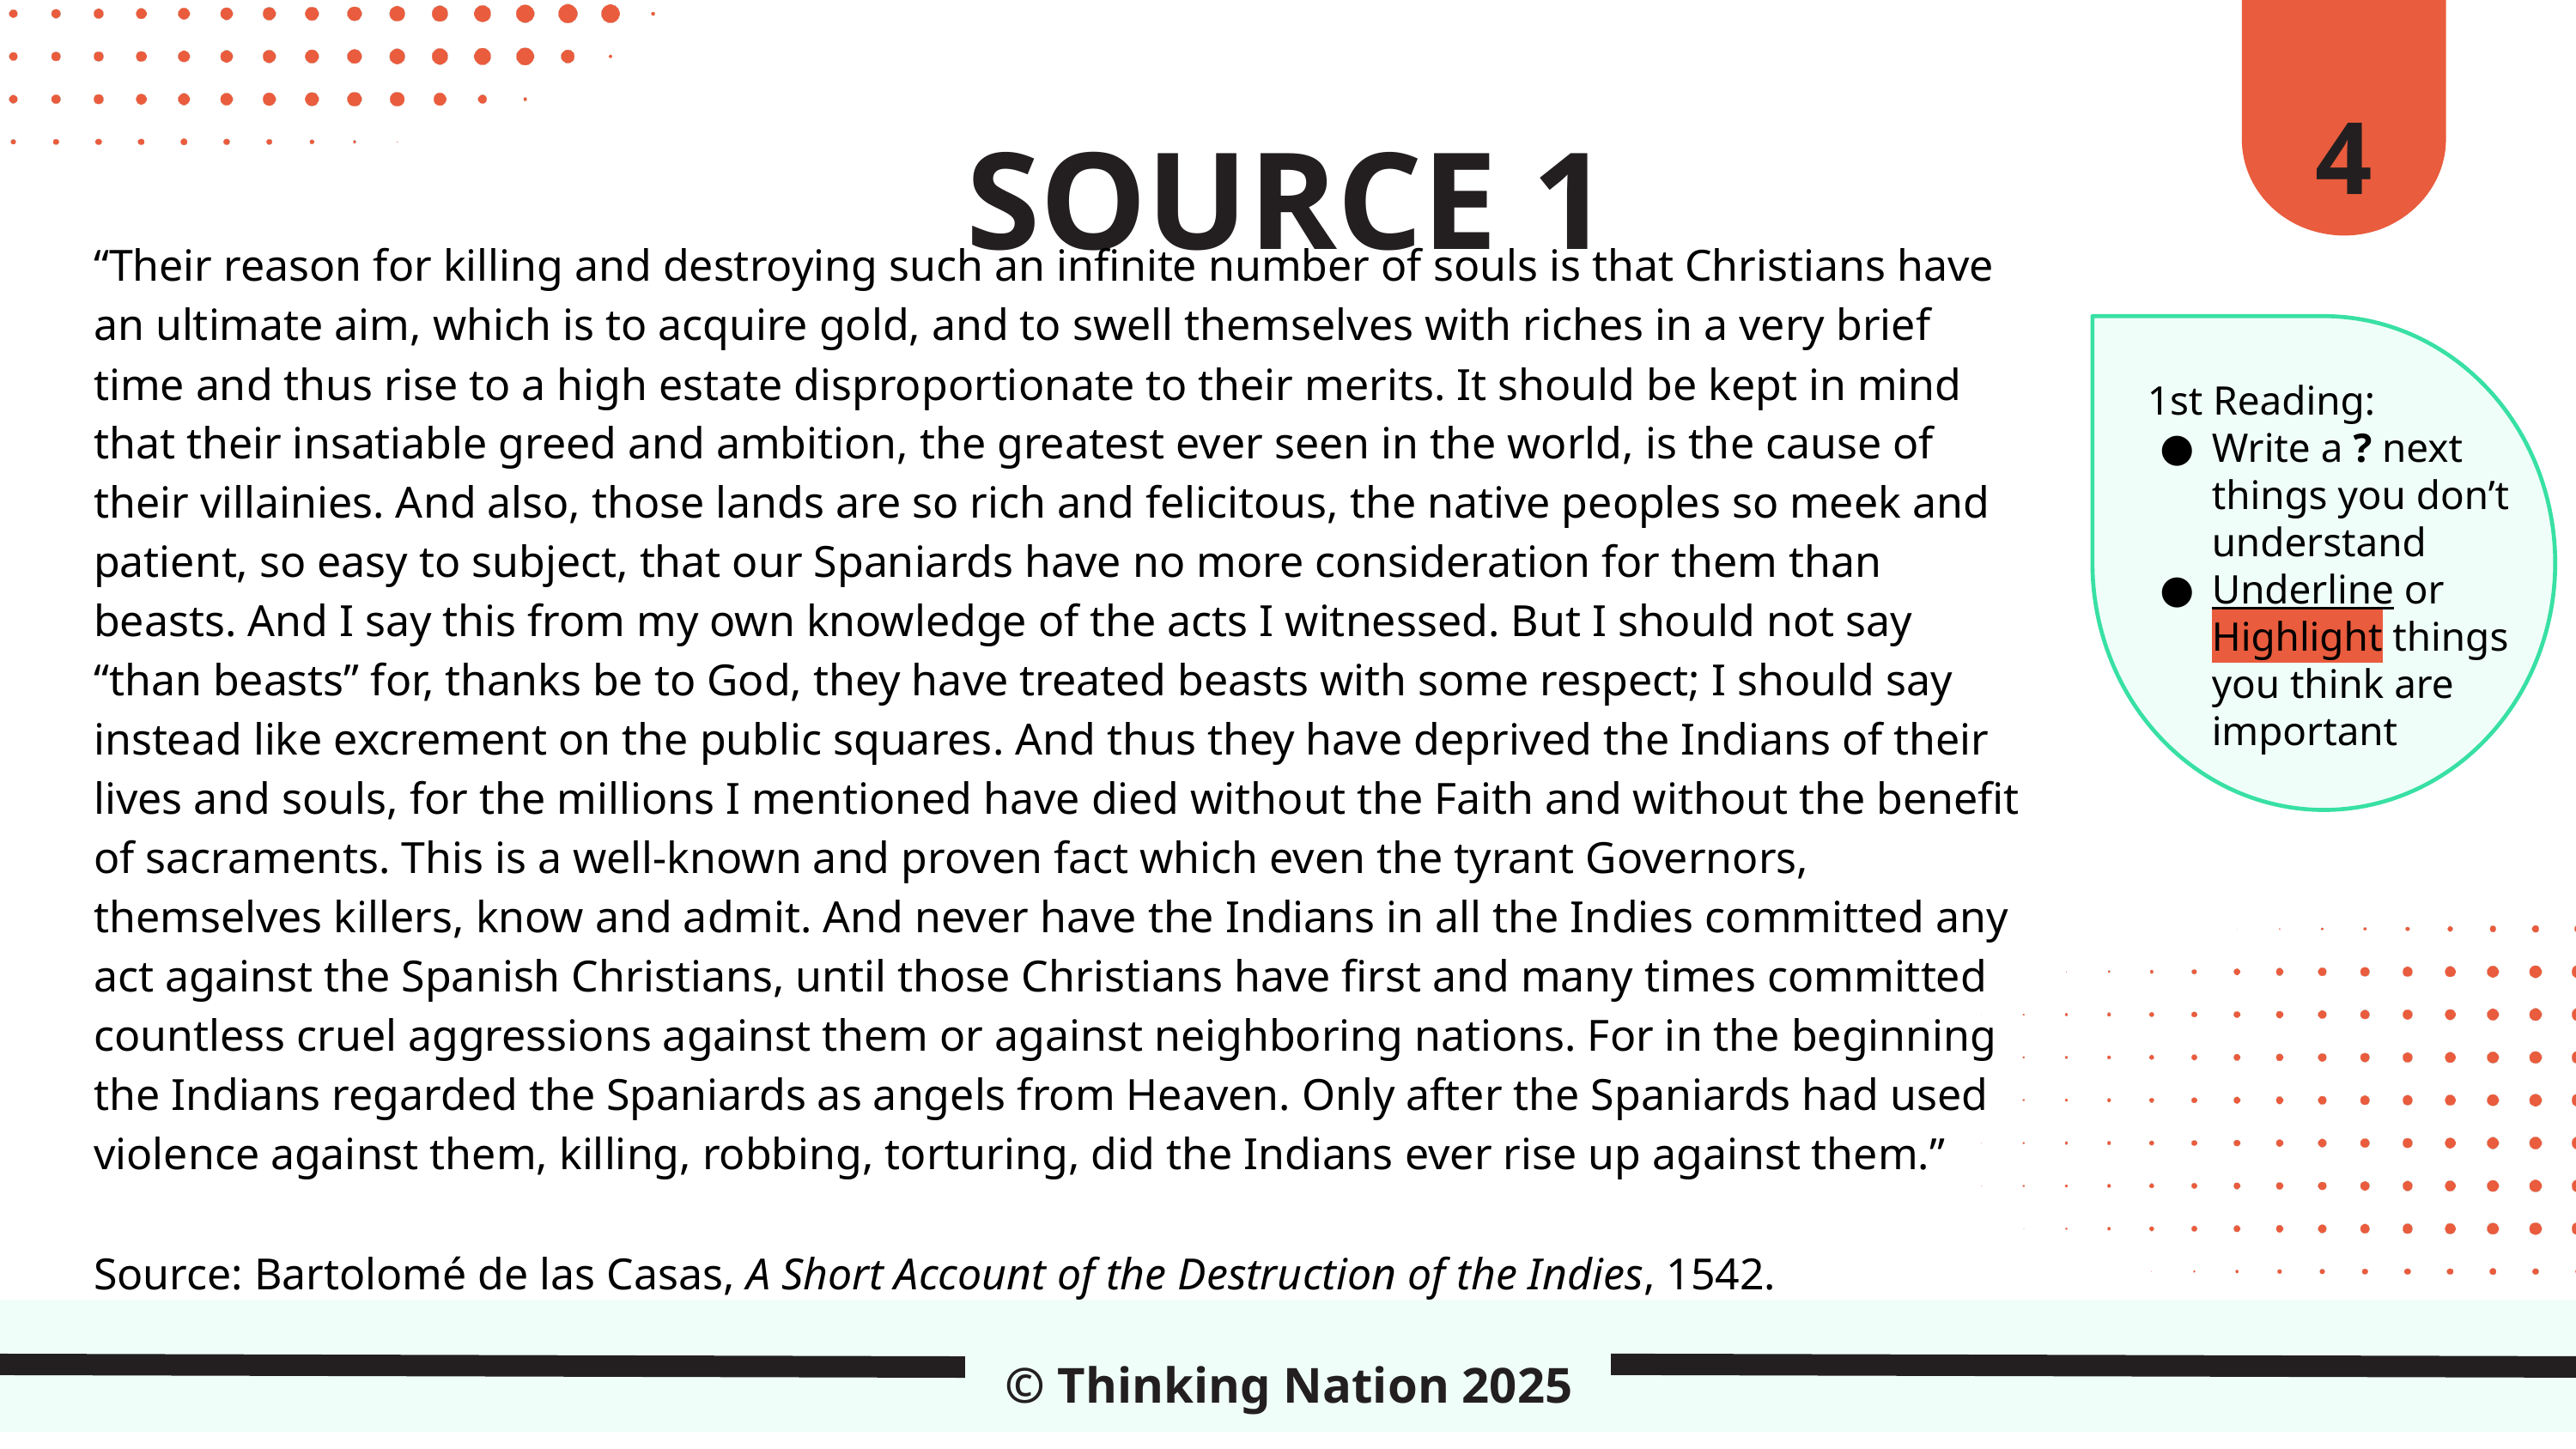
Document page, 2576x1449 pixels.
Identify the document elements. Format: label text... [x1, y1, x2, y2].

text_box [2092, 316, 2555, 810]
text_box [0, 1299, 2576, 1433]
text_box SOURCE 1 [506, 51, 2070, 276]
text_box “Their reason for killing and destroying such an infinite number of souls is that Christians have an ultimate aim, which is to acquire gold, and to swell themselves with riches in a very brief time and thus rise to a high estate disproportionate to their merits. It should be kept in mind that their insatiable greed and ambition, the greatest ever seen in the world, is the cause of their villainies. And also, those lands are so rich and felicitous, the native peoples so meek and patient, so easy to subject, that our Spaniards have no more consideration for them than beasts. And I say this from my own knowledge of the acts I witnessed. But I should not say “than beasts” for, thanks be to God, they have treated beasts with some respect; I should say instead like excrement on the public squares. And thus they have deprived the Indians of their lives and souls, for the millions I mentioned have died without the Faith and without the benefit of sacraments. This is a well-known and proven fact which even the tyrant Governors, themselves killers, know and admit. And never have the Indians in all the Indies committed any act against the Spanish Christians, until those Christians have first and many times committed countless cruel aggressions against them or against neighboring nations. For in the beginning the Indians regarded the Spaniards as angels from Heaven. Only after the Spaniards had used violence against them, killing, robbing, torturing, did the Indians ever rise up against them.” Source: Bartolomé de las Casas, A Short Account of the Destruction of the Indies, 1542. [81, 217, 2042, 1248]
text_box [1938, 925, 2576, 1275]
text_box [0, 0, 660, 145]
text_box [2233, 0, 2455, 236]
text_box 1st Reading: Write a ? next things you don’t understand Underline or Highlight things you think are important [2134, 362, 2525, 576]
